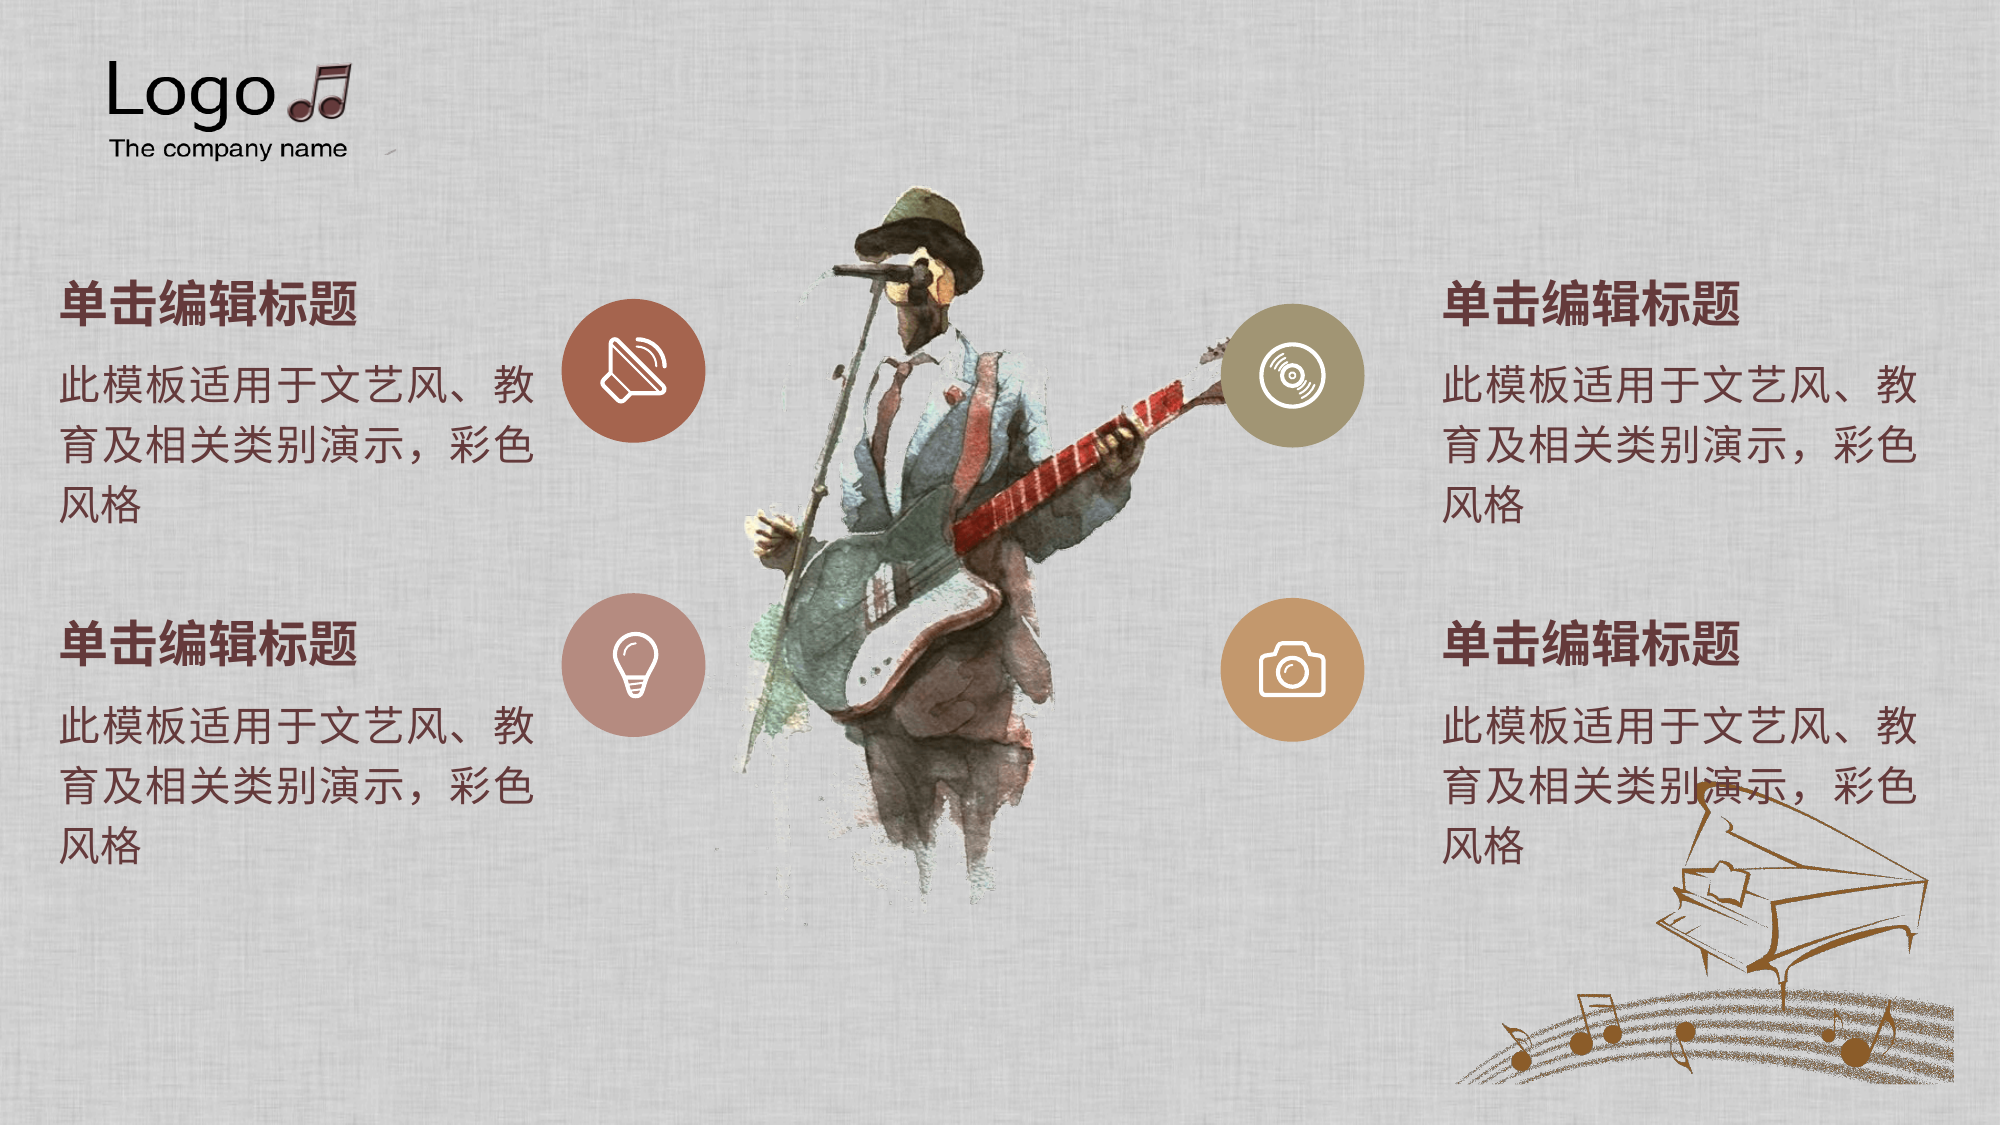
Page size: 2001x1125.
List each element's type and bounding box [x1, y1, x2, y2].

text_box [1427, 252, 1968, 539]
text_box [1220, 303, 1365, 448]
text_box [43, 252, 585, 539]
text_box [585, 298, 706, 443]
text_box [43, 593, 585, 879]
text_box [1220, 597, 1365, 742]
picture [0, 0, 2000, 1125]
text_box [585, 593, 706, 737]
text_box [1427, 593, 1968, 879]
